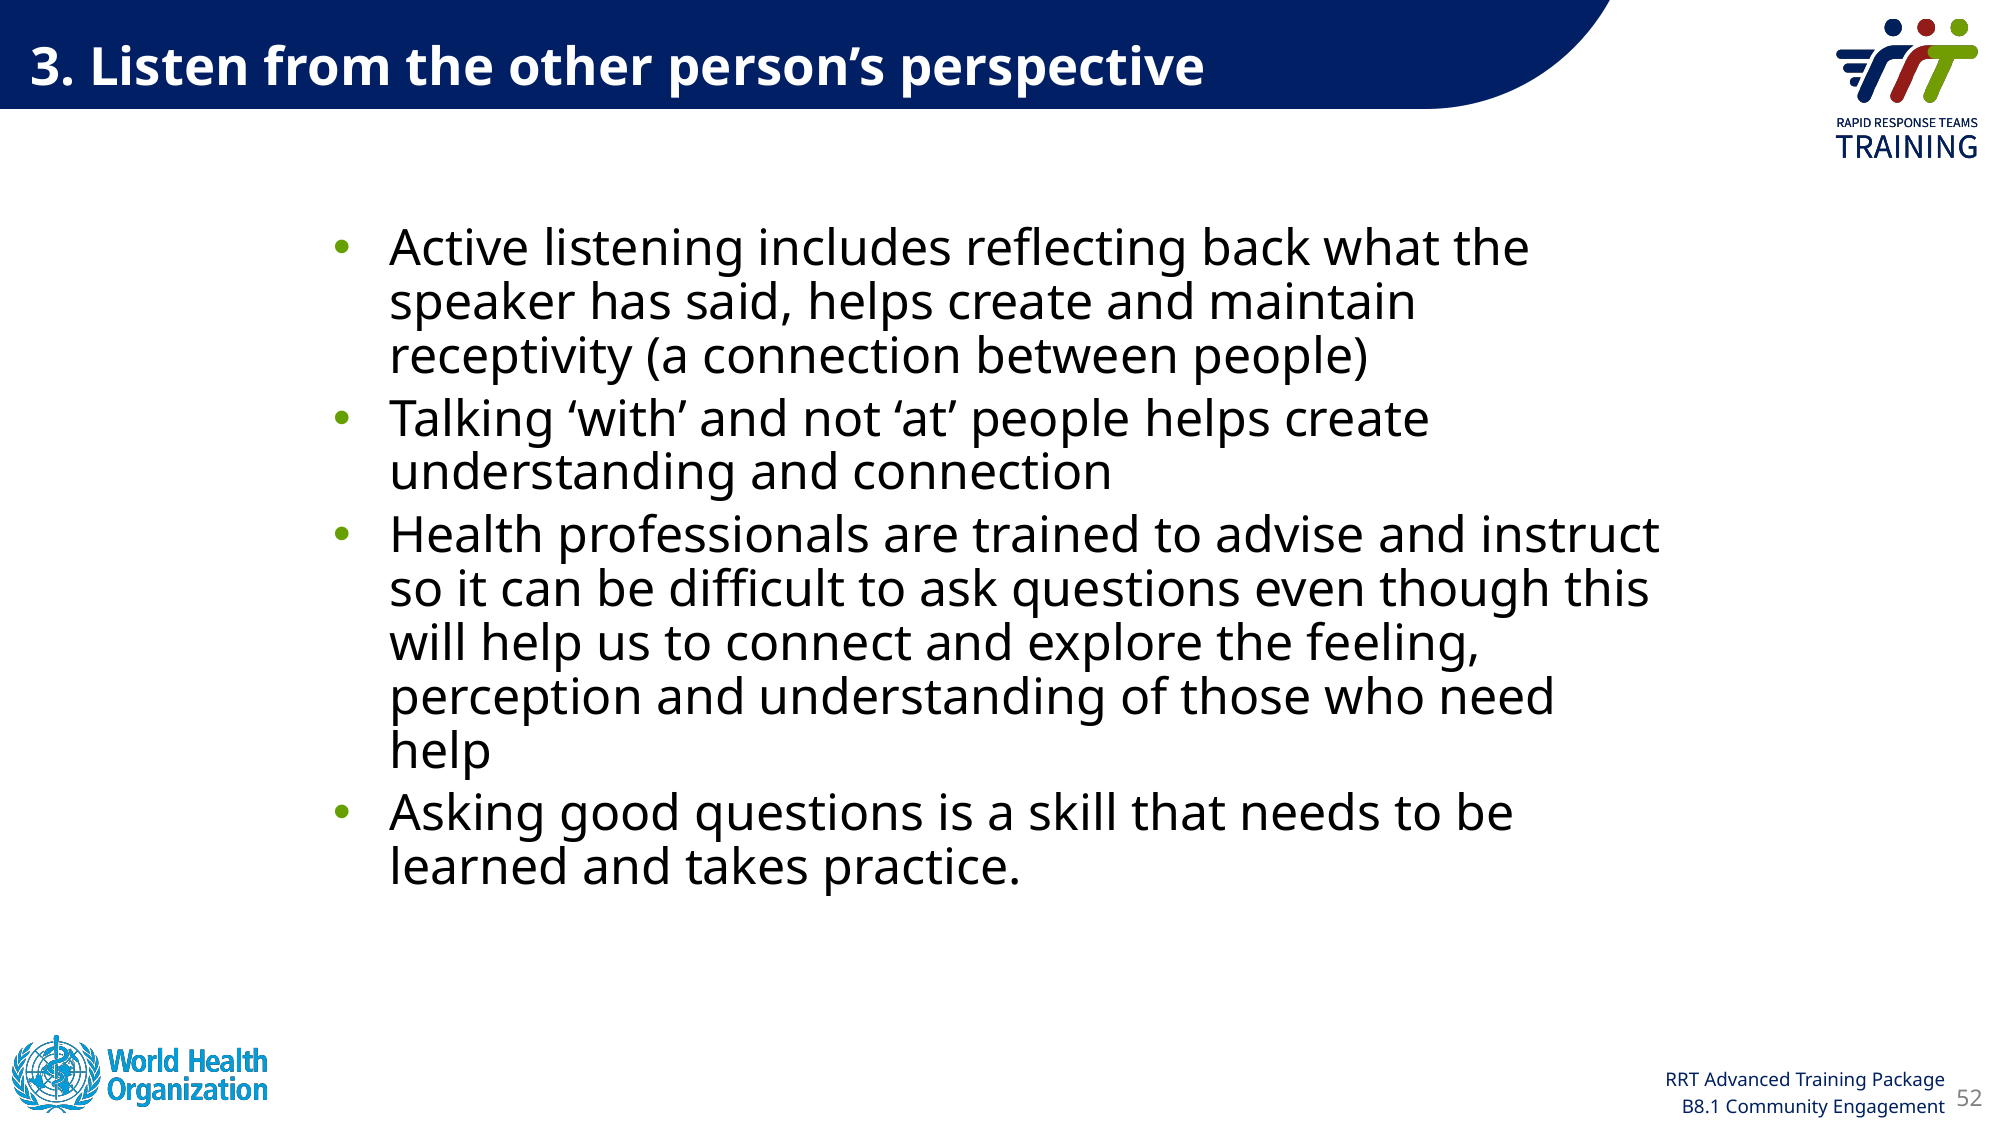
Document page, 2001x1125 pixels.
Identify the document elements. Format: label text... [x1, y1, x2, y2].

picture [46, 1056, 54, 1062]
picture [0, 0, 1636, 109]
picture [40, 1062, 47, 1070]
text_box 3. Listen from the other person’s perspective [22, 15, 1490, 122]
picture [12, 1035, 54, 1068]
picture [34, 1054, 43, 1078]
picture [12, 1083, 48, 1113]
picture [36, 1088, 78, 1105]
picture [59, 1035, 267, 1113]
picture [50, 1108, 62, 1113]
picture [71, 1053, 90, 1091]
picture [1835, 19, 1978, 167]
picture [22, 1062, 26, 1077]
picture [24, 1054, 36, 1087]
list Active listening includes reflecting back what the speaker has said, helps create and maintain receptivity (a connection between people) Talking ‘with’ and not ‘at’ people helps create understanding and connection Health professionals are trained to advise and instruct so it can be difficult to ask questions even though this will help us to connect and explore the feeling, perception and understanding of those who need help Asking good questions is a skill that needs to be learned and takes practice. [325, 214, 1675, 911]
picture [30, 1083, 37, 1091]
